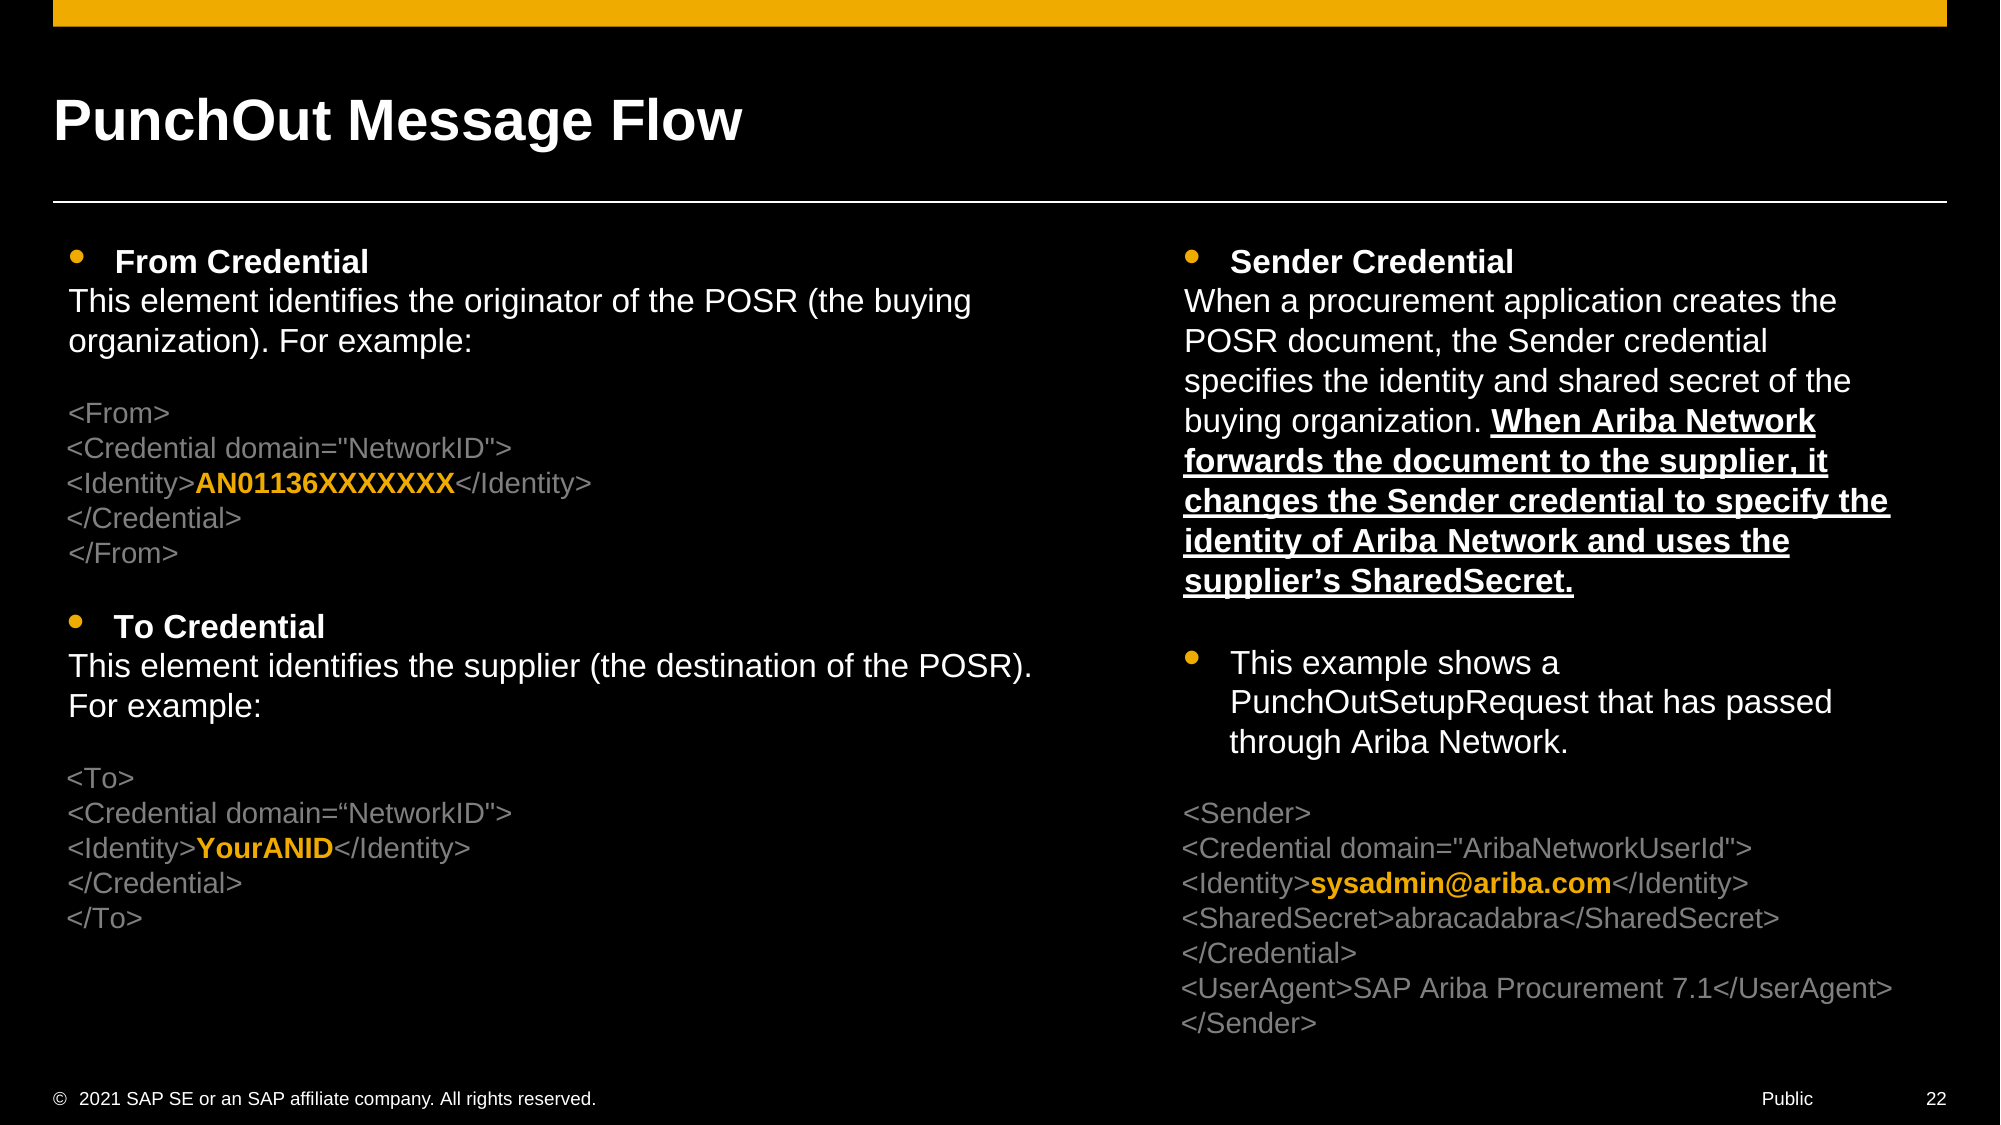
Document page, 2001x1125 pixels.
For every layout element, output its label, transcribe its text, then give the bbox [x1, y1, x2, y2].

text_box [0, 0, 2000, 1125]
text_box through Ariba Network. [1229, 719, 1570, 760]
text_box <To> [66, 759, 135, 795]
text_box •Sender Credential [1183, 223, 1515, 284]
text_box </To> [66, 899, 143, 935]
text_box •From Credential [68, 223, 371, 279]
text_box <UserAgent>SAP Ariba Procurement 7.1</UserAgent> </Sender> [1180, 969, 1893, 1040]
text_box </From> [68, 534, 179, 570]
text_box This element identifies the supplier (the destination of the POSR). For example: [68, 644, 1035, 725]
text_box <Credential domain="AribaNetworkUserId"> <Identity>sysadmin@ariba.com</Identity> <SharedSecret>abracadabra</SharedSecret> </Credential> [1181, 829, 1781, 969]
text_box When a procurement application creates the POSR document, the Sender credential specifies the identity and shared secret of the buying organization.When Ariba Network forwards the document to the supplier, it changes the Sender credential to specify the identity of AribaNetworkand uses the supplier’s SharedSecret. [1184, 279, 1890, 600]
text_box © 2021 SAP SE or an SAP affiliate company. All rights reserved. Public 22 [53, 1087, 1947, 1110]
text_box •This example shows a PunchOutSetupRequest that has passed [1183, 624, 1834, 721]
text_box <Sender> [1183, 794, 1312, 829]
text_box This element identifies the originator of the POSR (the buying organization). For example: [68, 279, 974, 360]
text_box •To Credential [66, 589, 326, 649]
text_box PunchOut Message Flow [53, 82, 744, 153]
text_box [52, 0, 1948, 27]
text_box <Credential domain=“NetworkID"> <Identity>YourANID</Identity> </Credential> [67, 794, 513, 900]
text_box <Credential domain="NetworkID"> <Identity>AN01136XXXXXXX</Identity> </Credential> [66, 429, 592, 535]
text_box <From> [68, 394, 171, 429]
